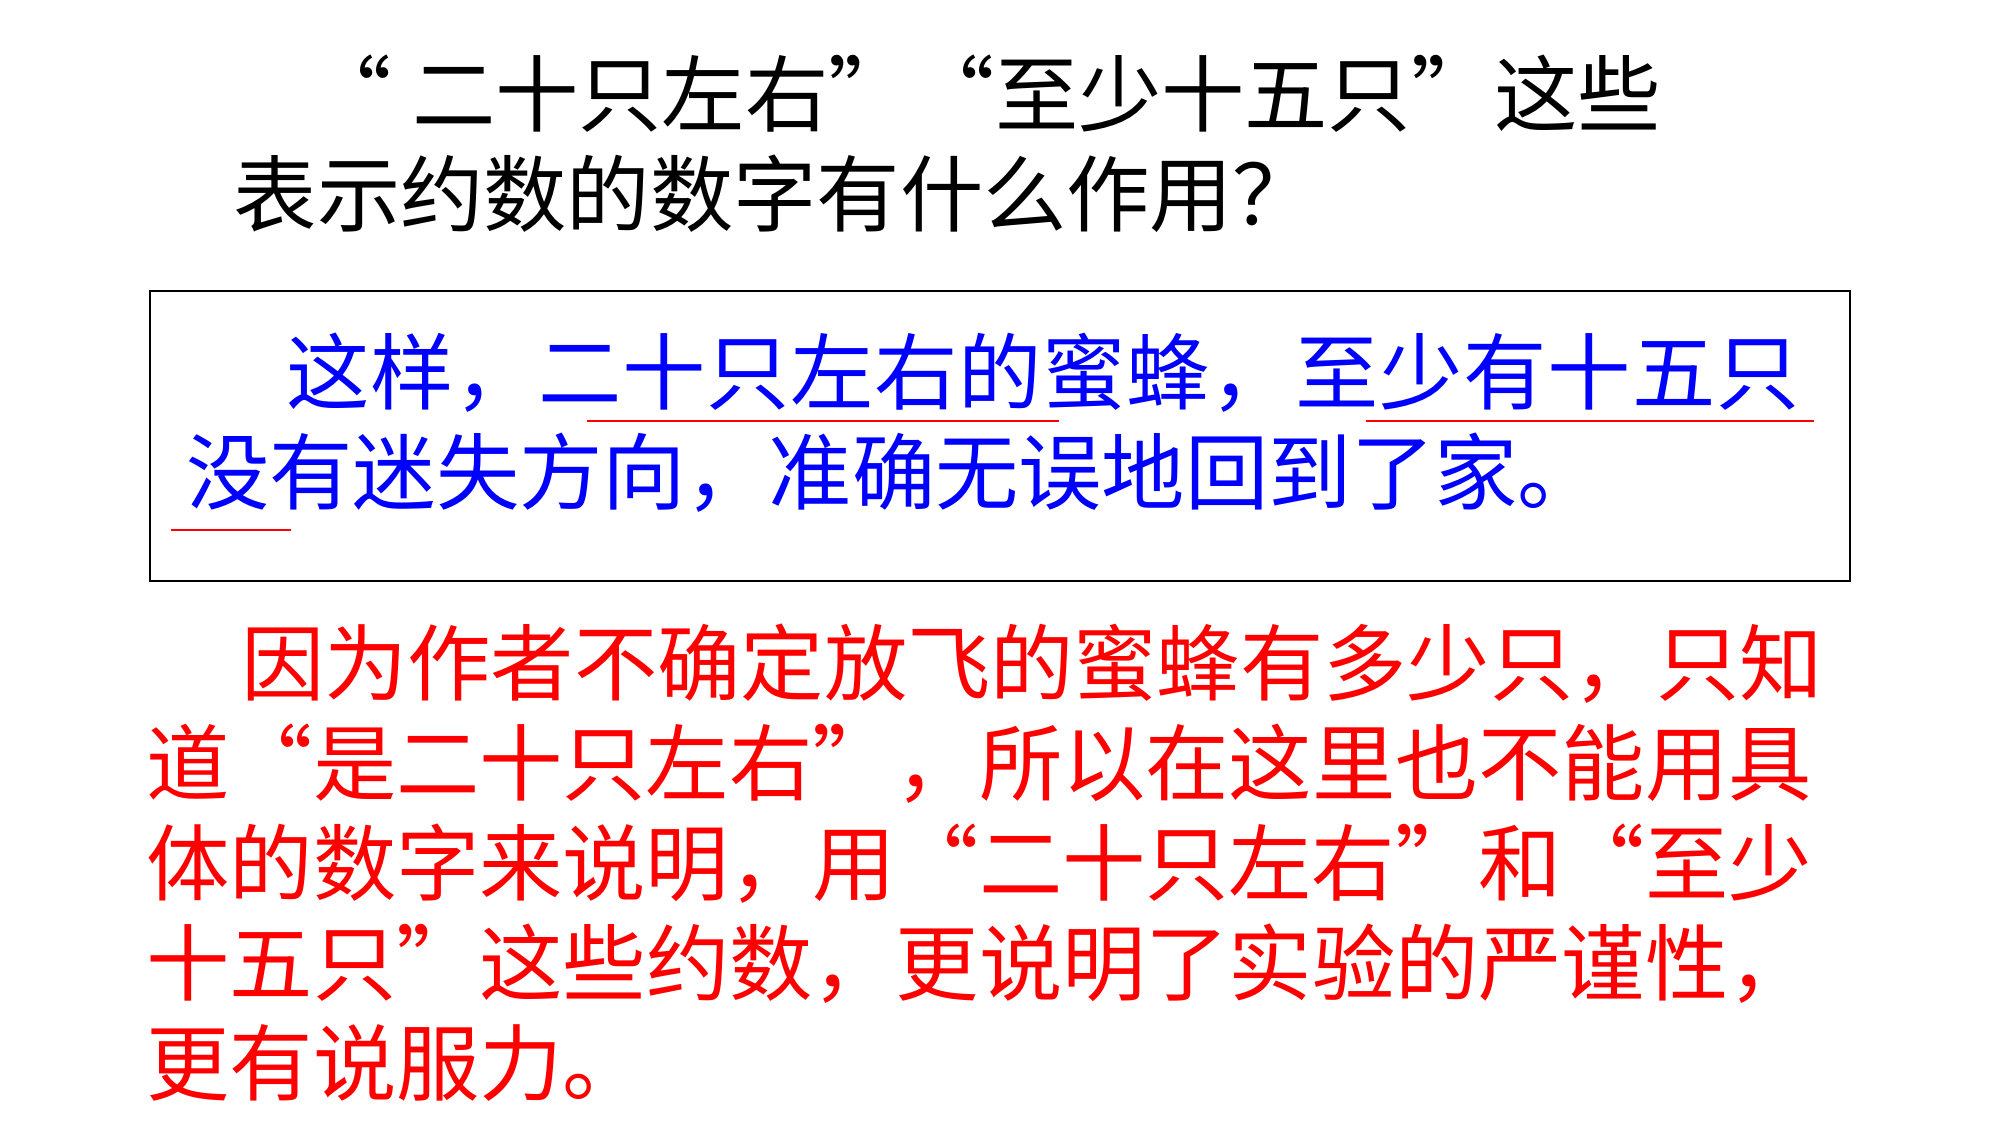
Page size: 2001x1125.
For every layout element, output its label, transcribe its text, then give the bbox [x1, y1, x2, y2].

text_box “二十只左右”“至少十五只”这些表示约数的数字有什么作用？ [219, 35, 1708, 250]
text_box 因为作者不确定放飞的蜜蜂有多少只，只知道“是二十只左右”，所以在这里也不能用具体的数字来说明，用“二十只左右”和“至少十五只”这些约数，更说明了实验的严谨性，更有说服力。 [131, 603, 1869, 1119]
text_box [149, 290, 1851, 582]
text_box 这样，二十只左右的蜜蜂，至少有十五只没有迷失方向，准确无误地回到了家。 [171, 313, 1815, 528]
